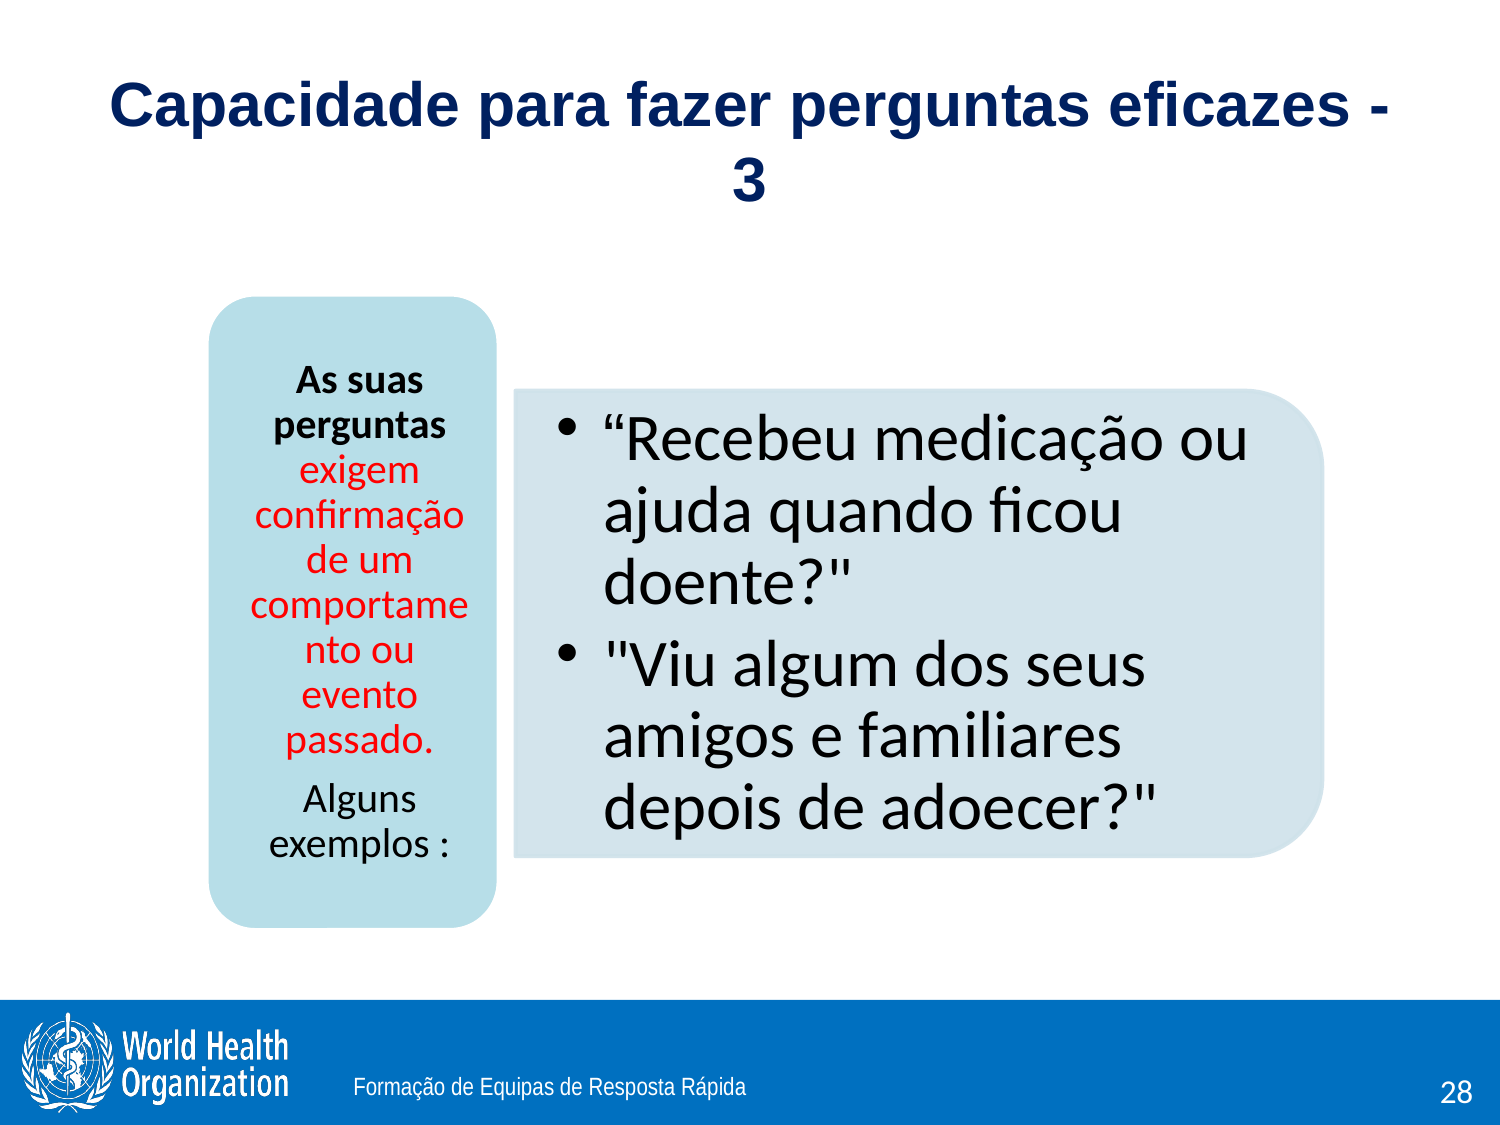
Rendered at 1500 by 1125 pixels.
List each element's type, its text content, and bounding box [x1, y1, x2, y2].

title Capacidade para fazer perguntas eficazes - 3 [75, 45, 1425, 233]
picture [21, 1012, 288, 1113]
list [74, 262, 1426, 1006]
